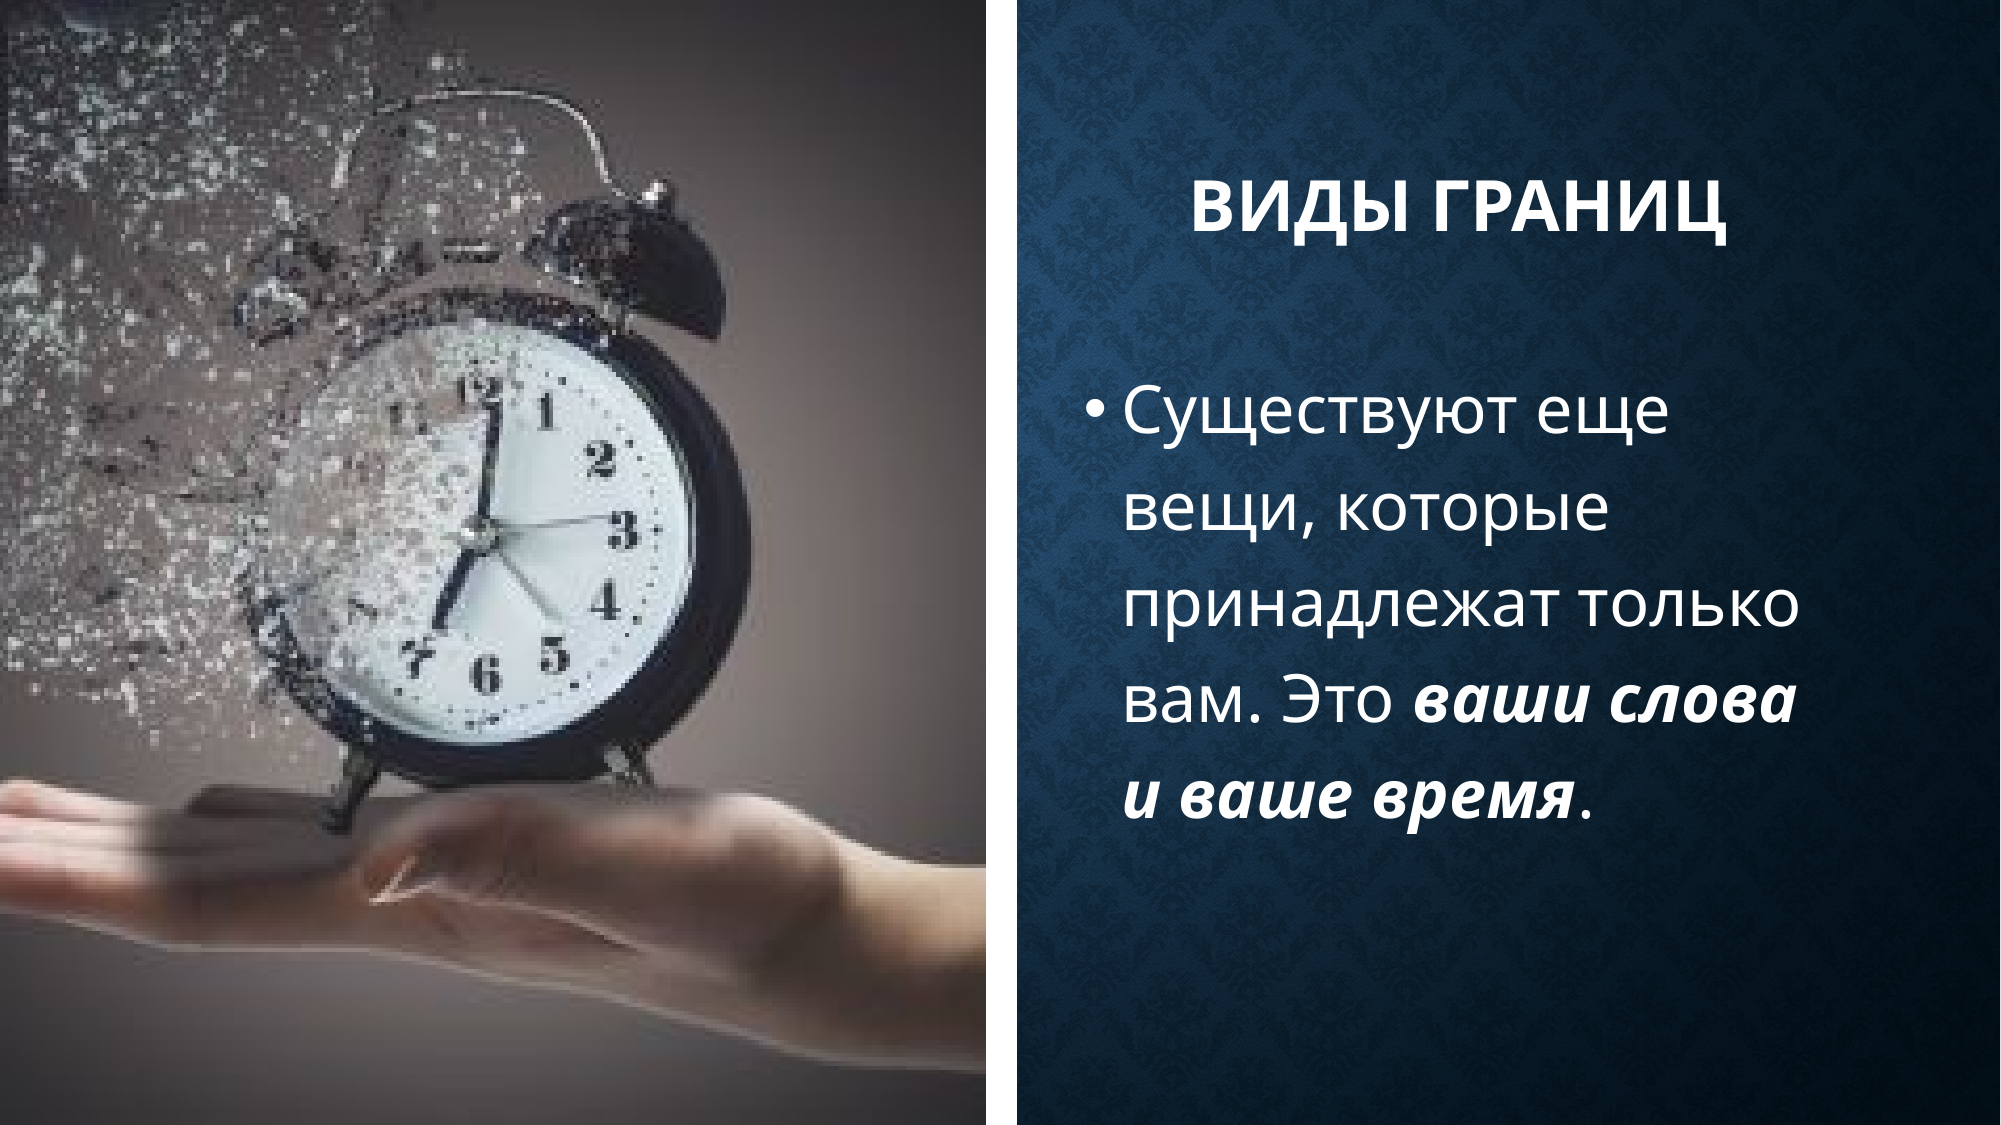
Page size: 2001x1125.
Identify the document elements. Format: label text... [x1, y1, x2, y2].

list Существуют еще вещи, которые принадлежат только вам. Это ваши слова и ваше время. [1068, 343, 1849, 950]
picture [0, 0, 1001, 1125]
title Виды границ [1068, 99, 1849, 318]
